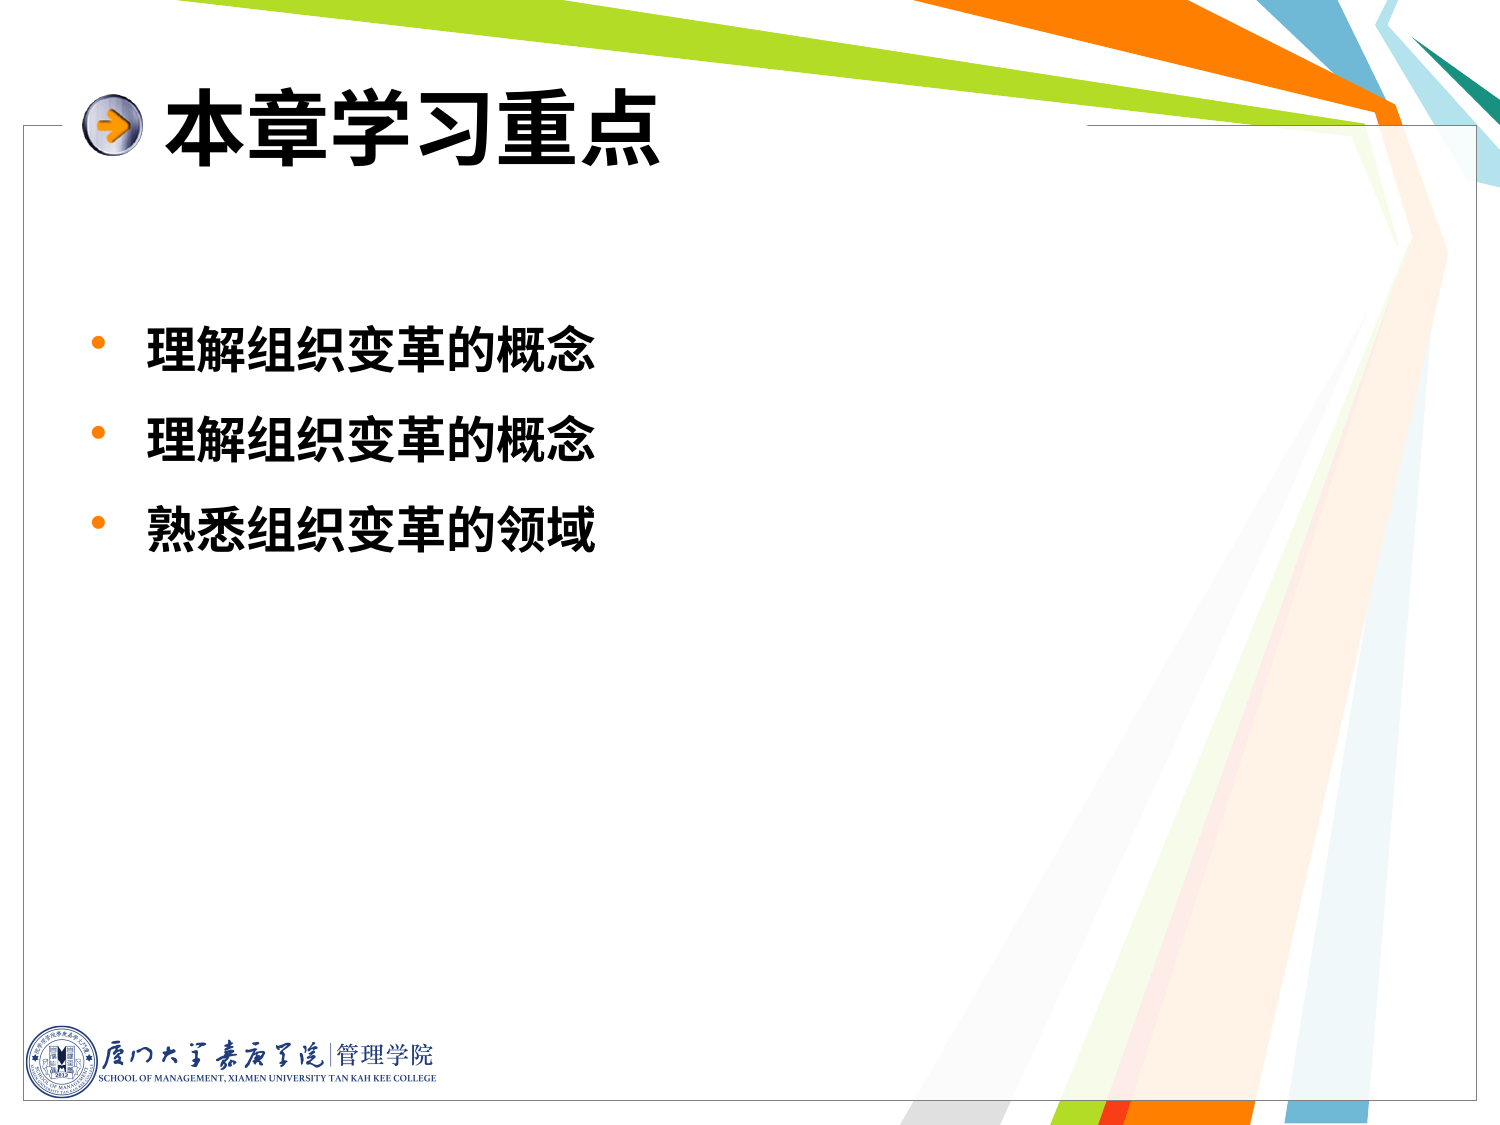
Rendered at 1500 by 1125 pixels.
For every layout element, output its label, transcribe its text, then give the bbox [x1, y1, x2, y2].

picture [24, 1024, 438, 1100]
list 理解组织变革的概念 理解组织变革的概念 熟悉组织变革的领域 [75, 281, 1425, 796]
title 本章学习重点 [148, 32, 1182, 220]
picture [82, 94, 143, 156]
